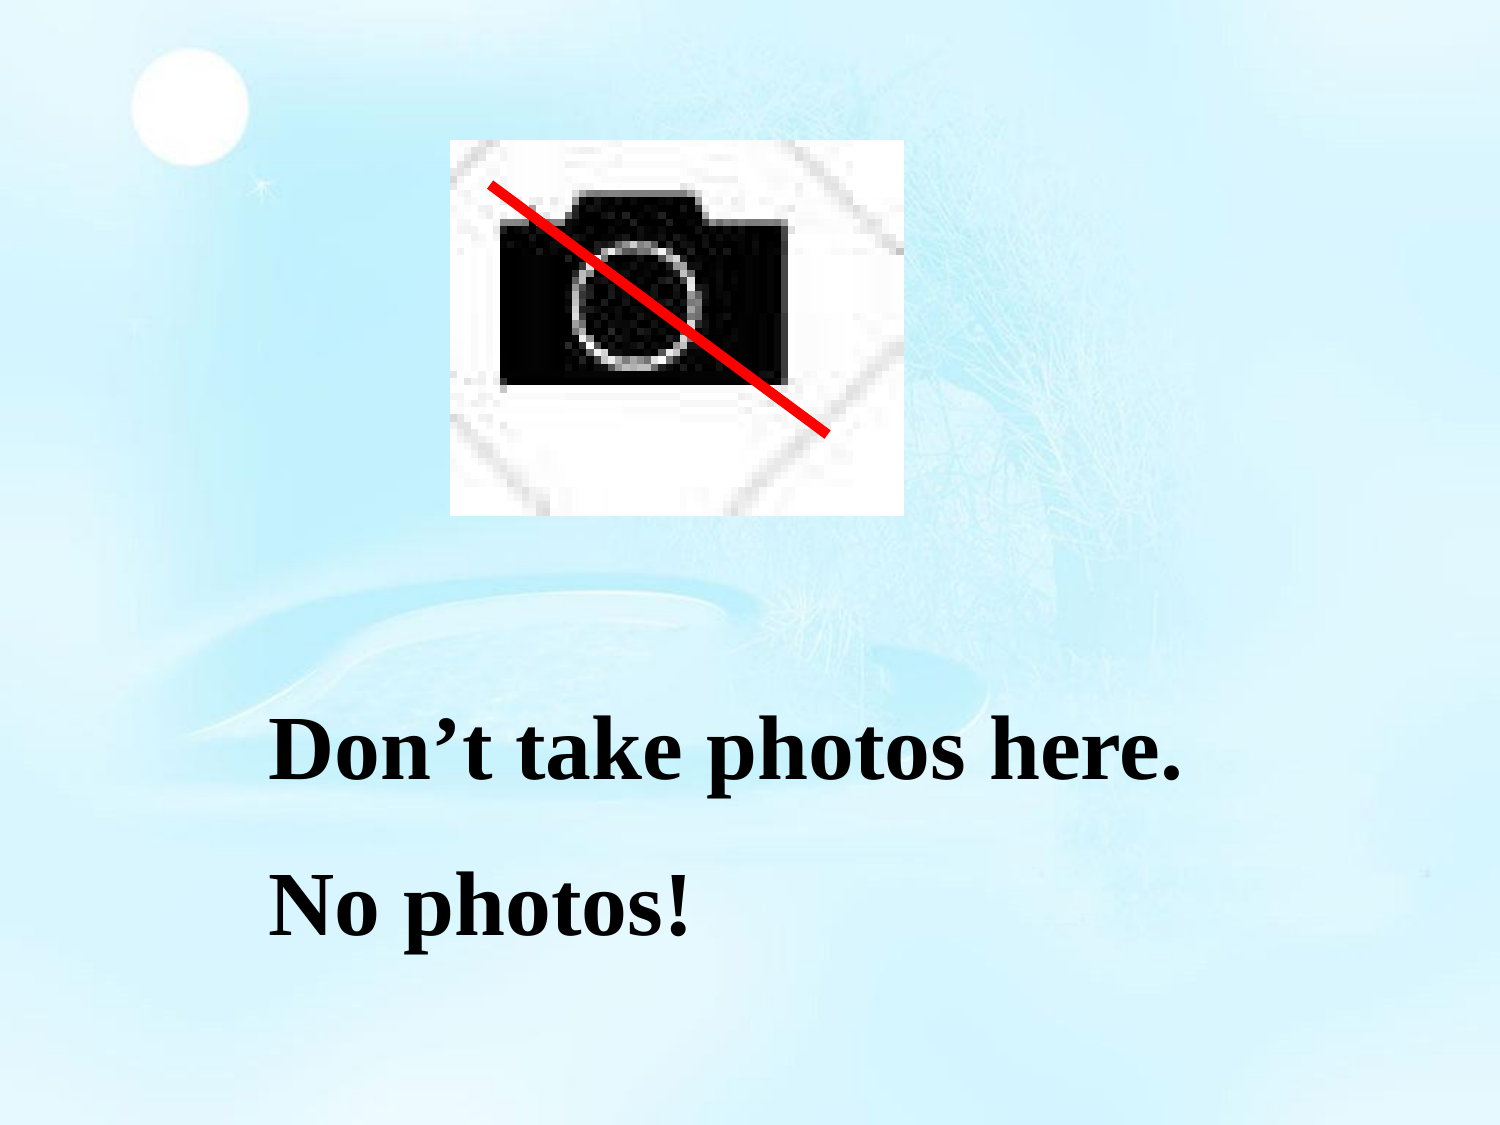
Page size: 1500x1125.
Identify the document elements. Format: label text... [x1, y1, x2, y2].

text_box Don’t take photos here. No photos! [253, 680, 1306, 962]
picture [0, 0, 1500, 1125]
